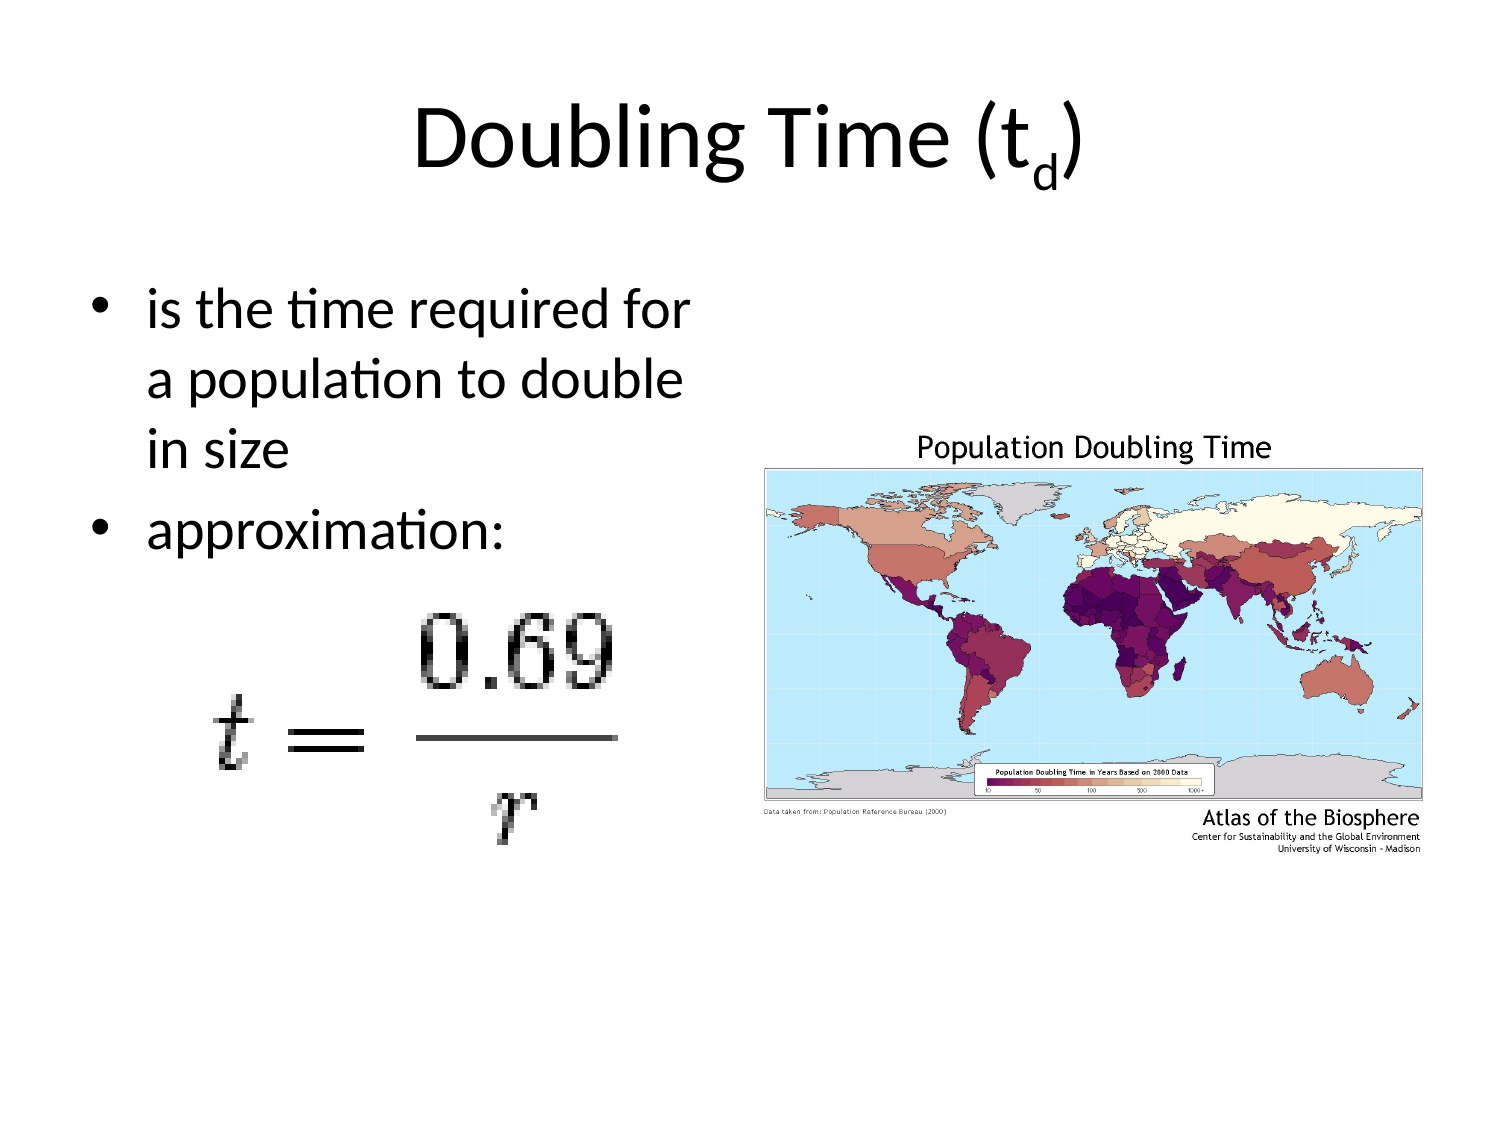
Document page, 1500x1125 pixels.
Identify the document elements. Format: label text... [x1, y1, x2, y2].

picture [207, 608, 630, 858]
list is the time required for a population to double in size approximation: [75, 262, 738, 1005]
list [762, 262, 1426, 1006]
title Doubling Time (td) [75, 45, 1425, 233]
